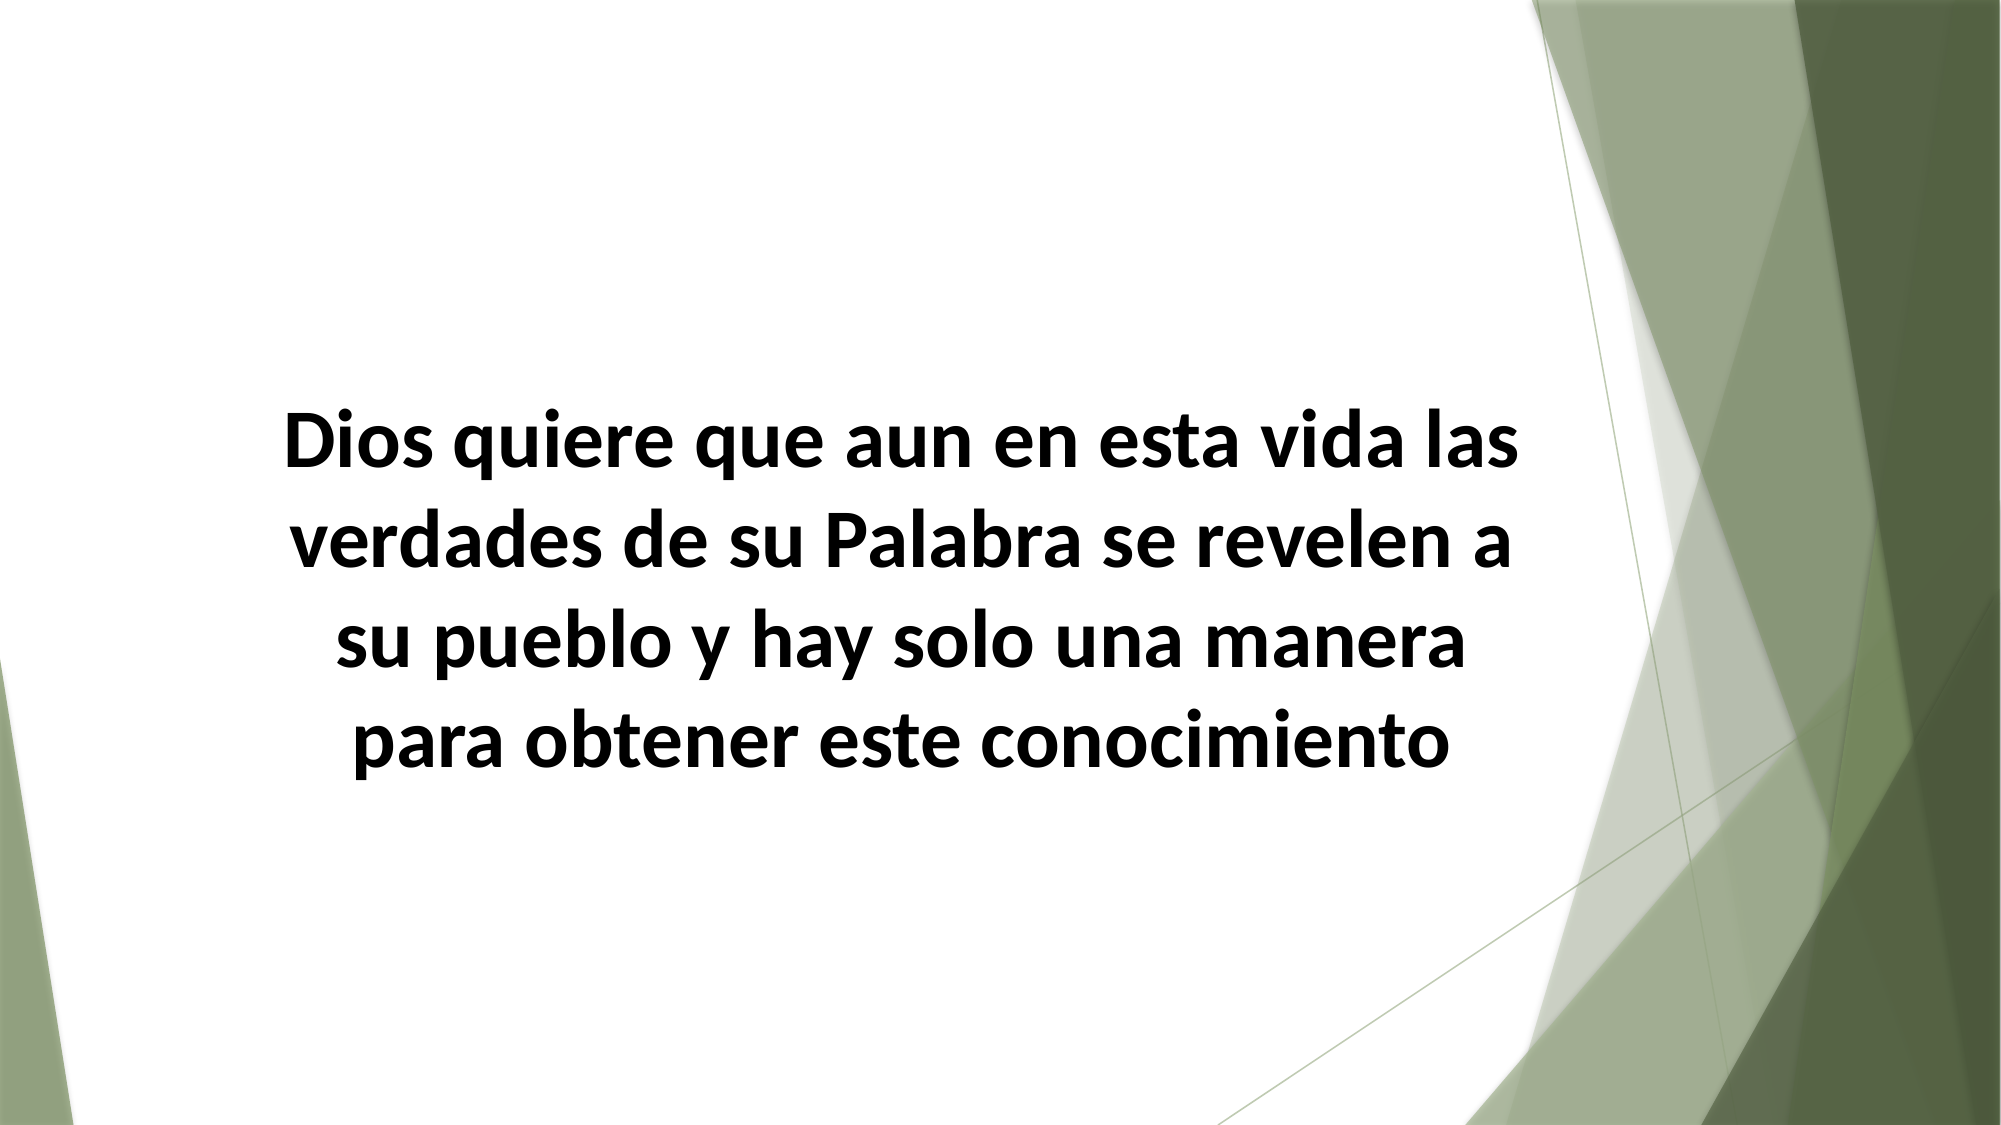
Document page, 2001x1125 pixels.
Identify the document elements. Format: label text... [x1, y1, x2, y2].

text_box Dios quiere que aun en esta vida las verdades de su Palabra se revelen a su pueblo y hay solo una manera para obtener este conocimiento [266, 376, 1538, 792]
